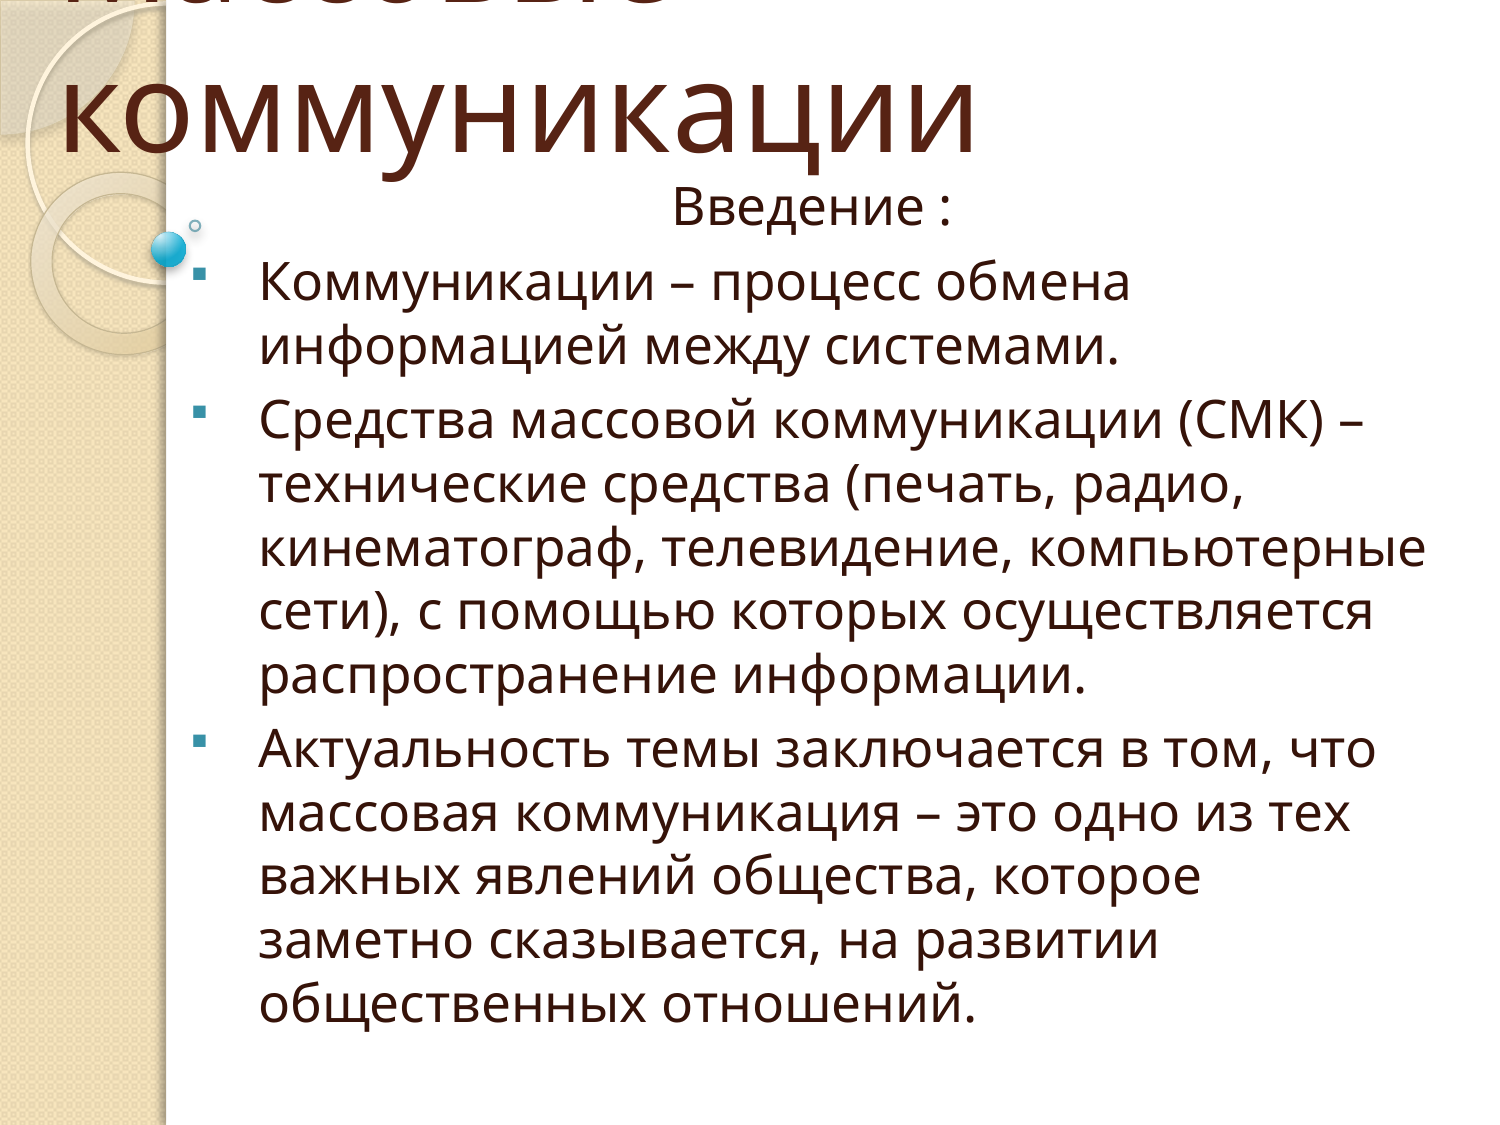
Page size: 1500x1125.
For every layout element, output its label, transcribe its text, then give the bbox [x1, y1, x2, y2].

subtitle Введение : Коммуникации – процесс обмена информацией между системами. Средства массовой коммуникации (СМК) – технические средства (печать, радио, кинематограф, телевидение, компьютерные сети), с помощью которых осуществляется распространение информации. Актуальность темы заключается в том, что массовая коммуникация – это одно из тех важных явлений общества, которое заметно сказывается, на развитии общественных отношений. [171, 172, 1450, 1083]
title Массовые коммуникации [41, 0, 1450, 185]
